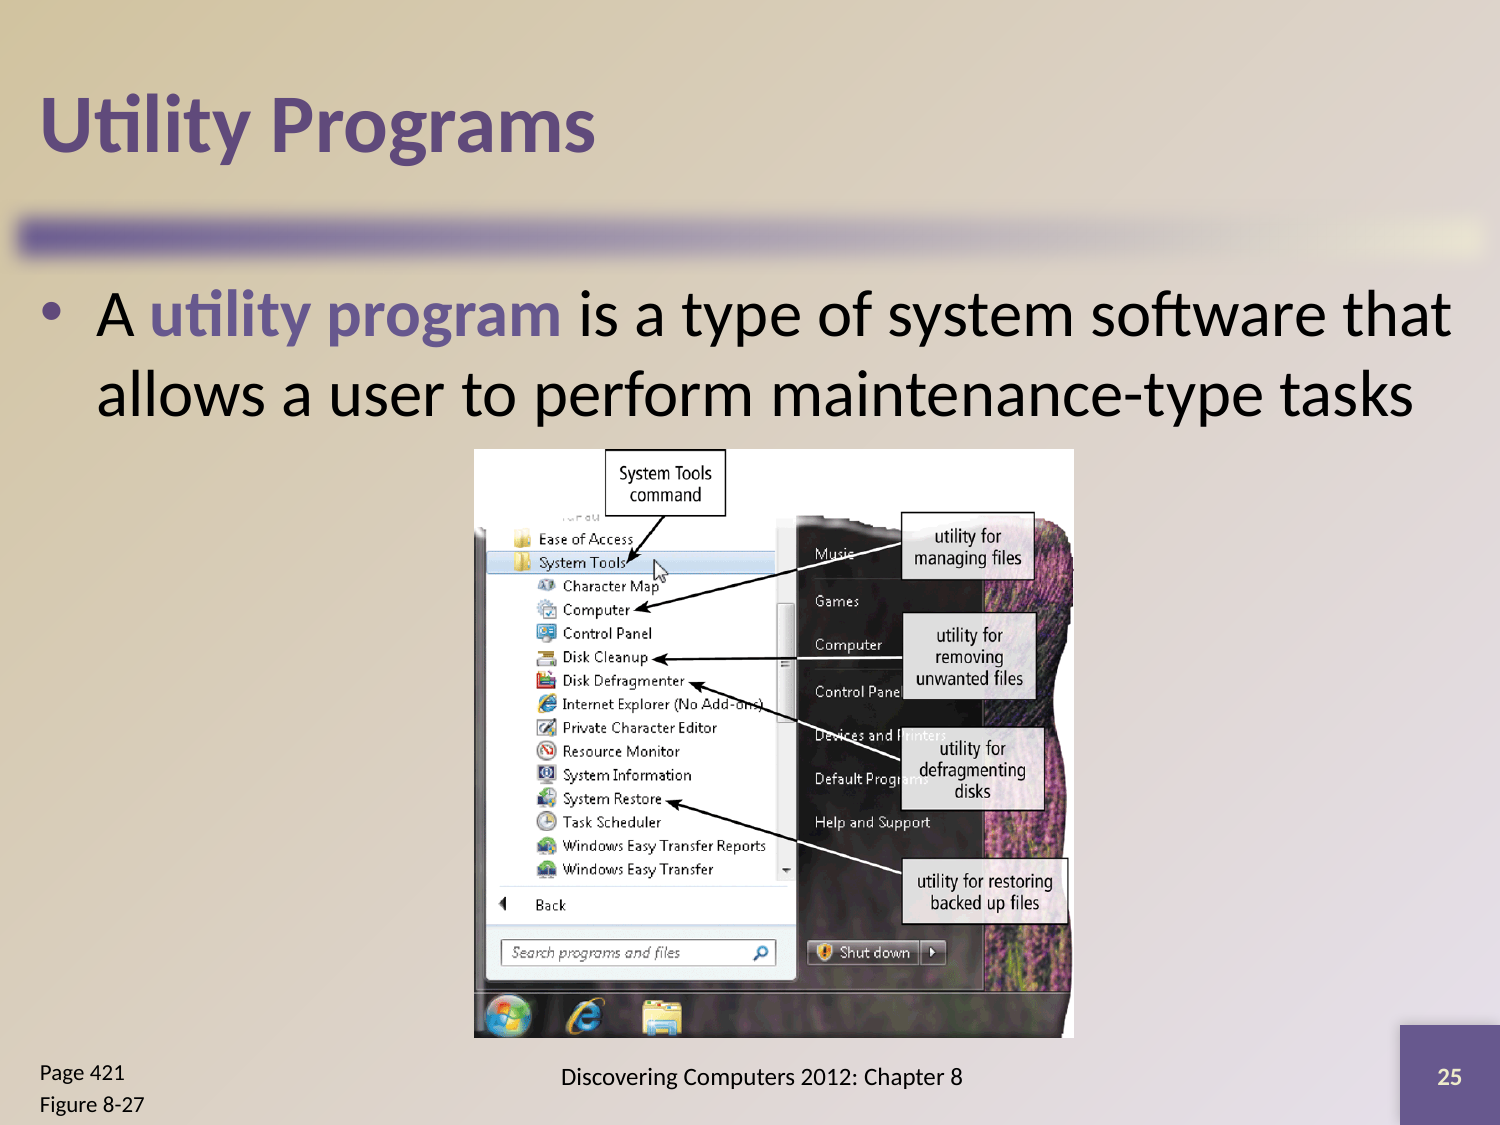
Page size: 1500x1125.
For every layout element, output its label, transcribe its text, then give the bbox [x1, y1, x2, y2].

list Page 421 Figure 8-27 [24, 1050, 300, 1125]
list A utility program is a type of system software that allows a user to perform maintenance-type tasks [24, 262, 1475, 1025]
footer Discovering Computers 2012: Chapter 8 [450, 1037, 1075, 1113]
title Utility Programs [24, 24, 1475, 213]
picture [474, 449, 1074, 1038]
slide_number 25 [1400, 1025, 1500, 1125]
